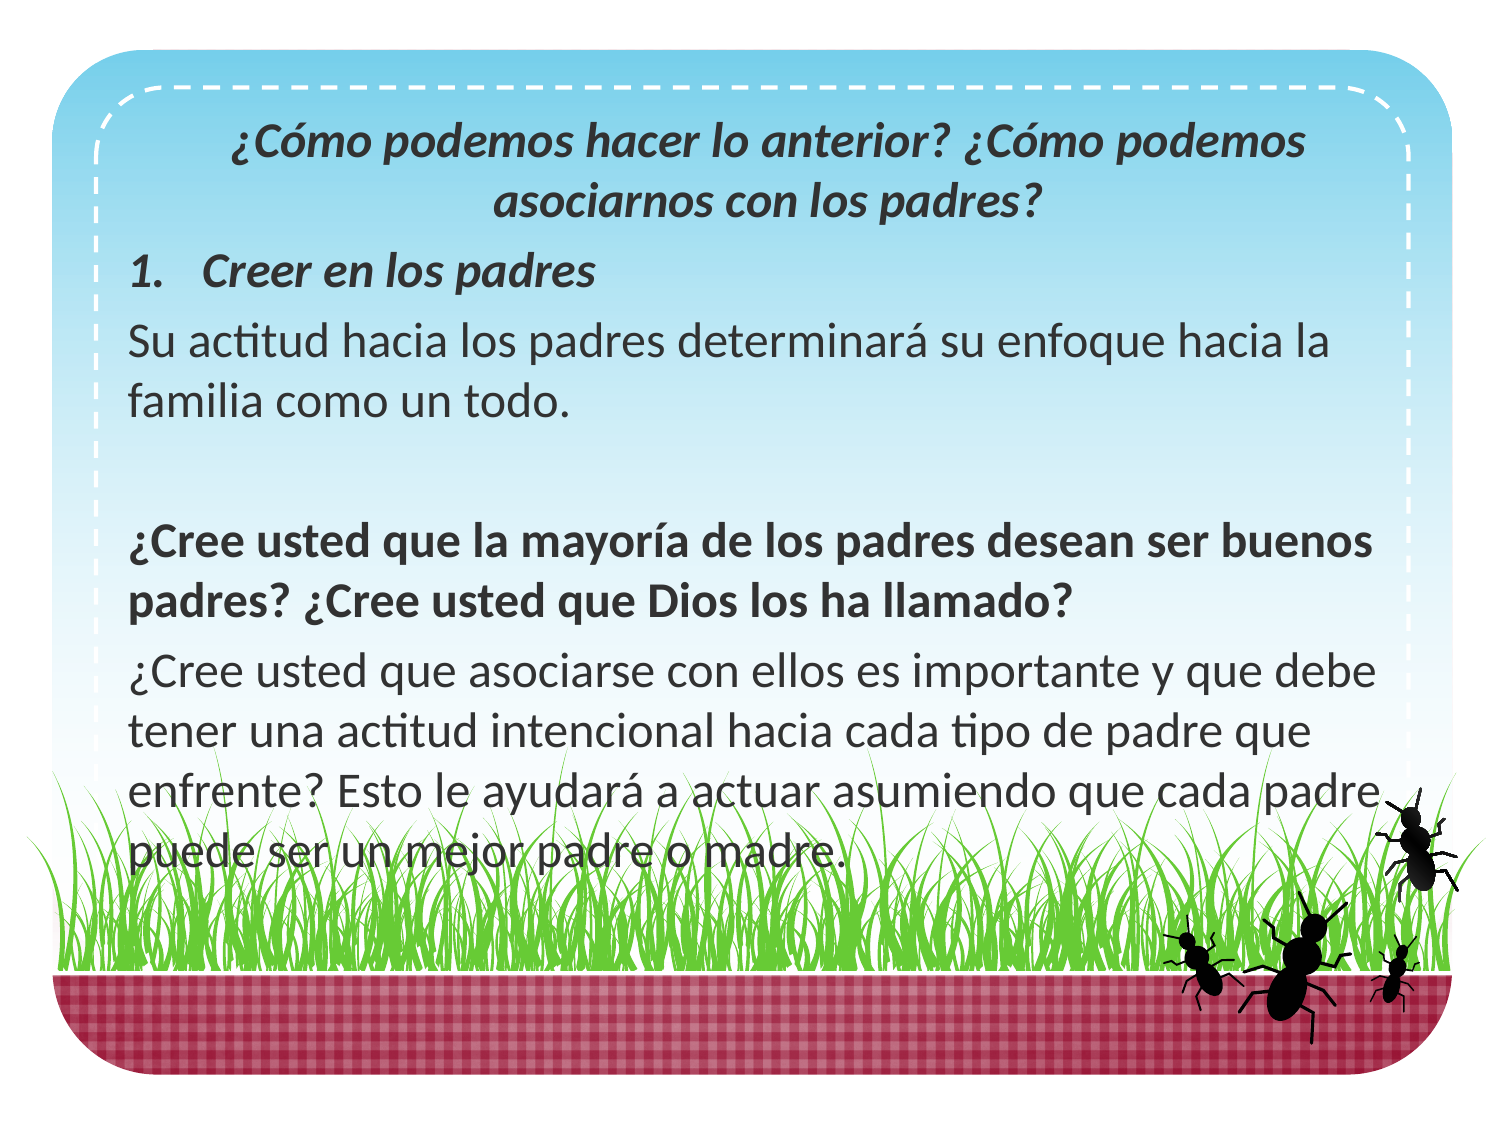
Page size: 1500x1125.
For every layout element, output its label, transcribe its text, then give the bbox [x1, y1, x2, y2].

list ¿Cómo podemos hacer lo anterior? ¿Cómo podemos asociarnos con los padres? Creer en los padres Su actitud hacia los padres determinará su enfoque hacia la familia como un todo. ¿Cree usted que la mayoría de los padres desean ser buenos padres? ¿Cree usted que Dios los ha llamado? ¿Cree usted que asociarse con ellos es importante y que debe tener una actitud intencional hacia cada tipo de padre que enfrente? Esto le ayudará a actuar asumiendo que cada padre puede ser un mejor padre o madre. [112, 99, 1425, 1075]
